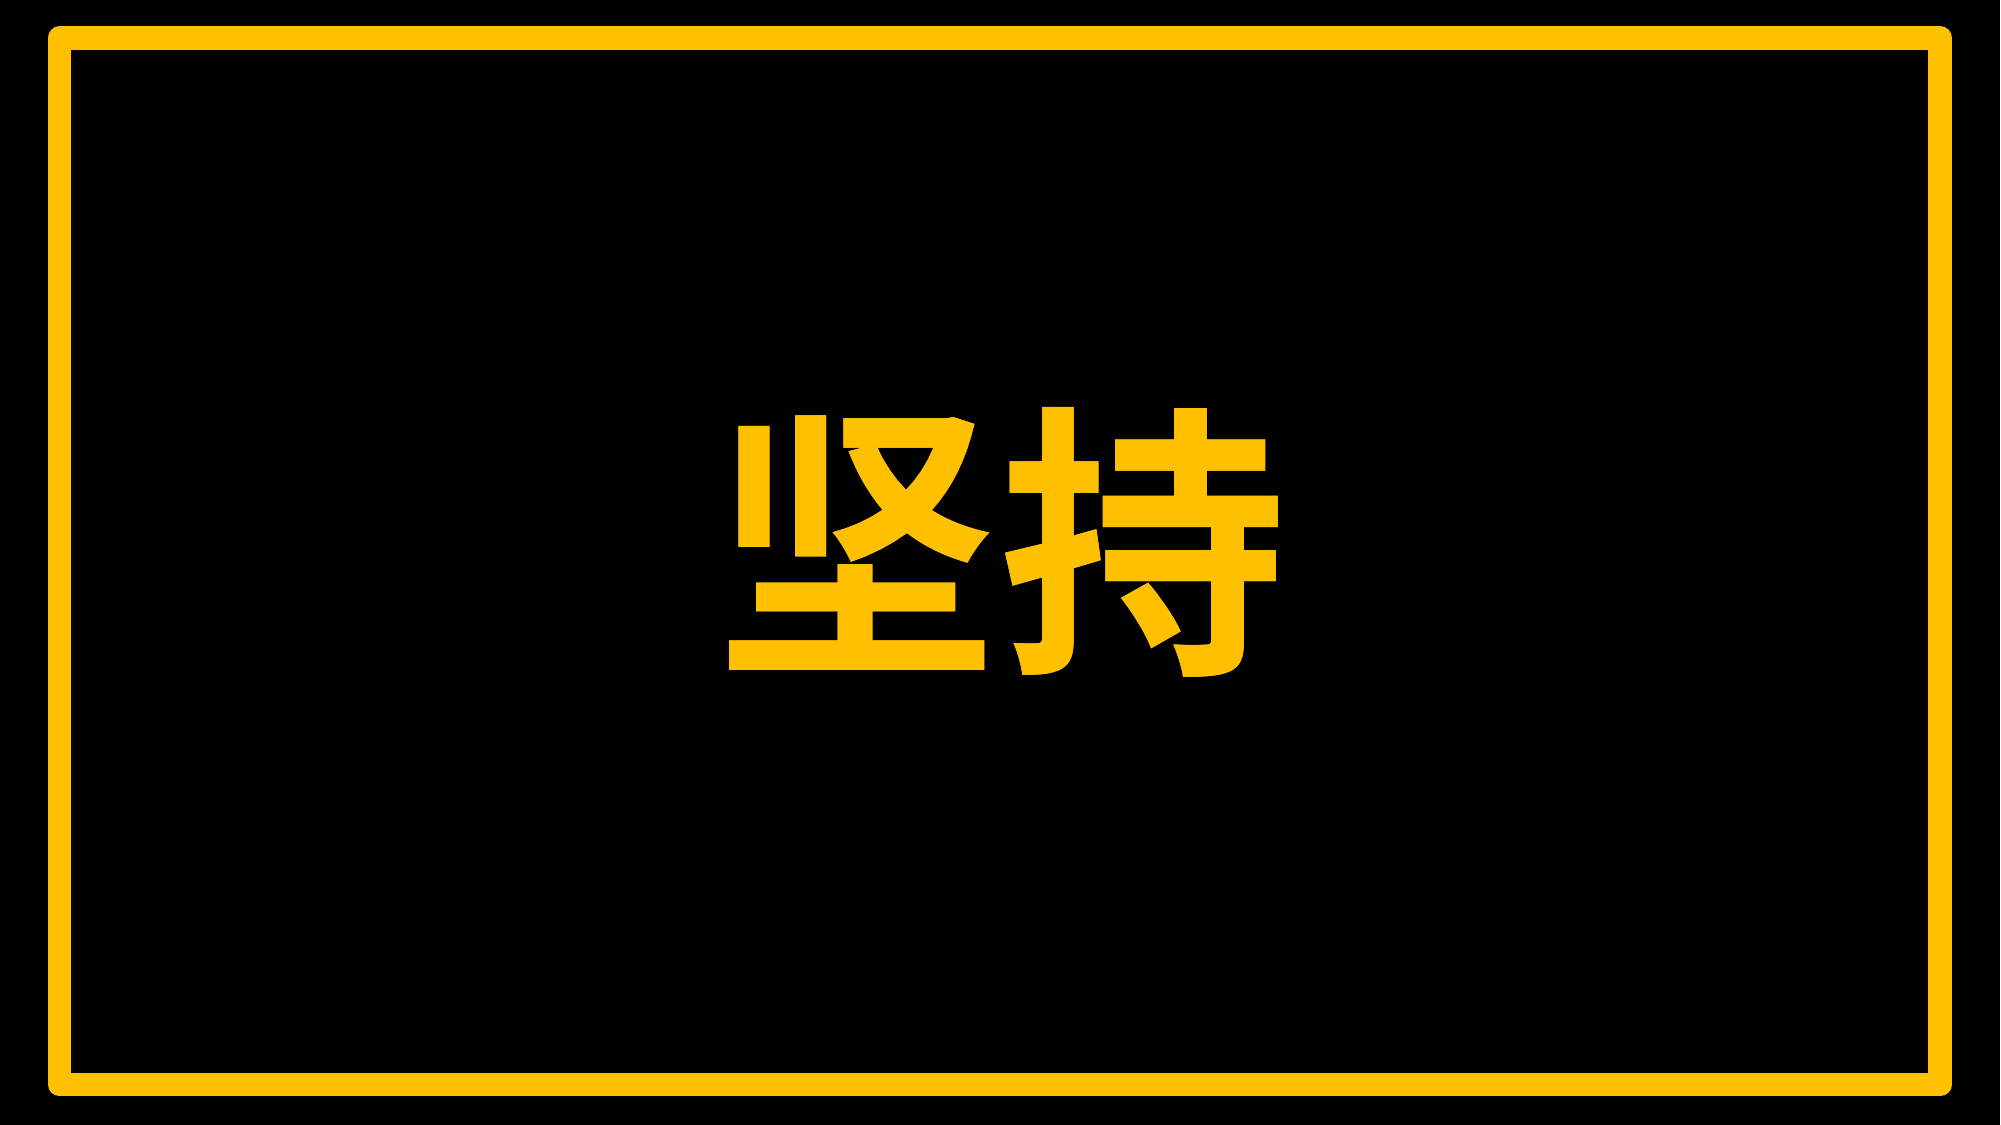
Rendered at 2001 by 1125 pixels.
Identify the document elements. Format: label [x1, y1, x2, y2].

text_box [59, 37, 1941, 1086]
